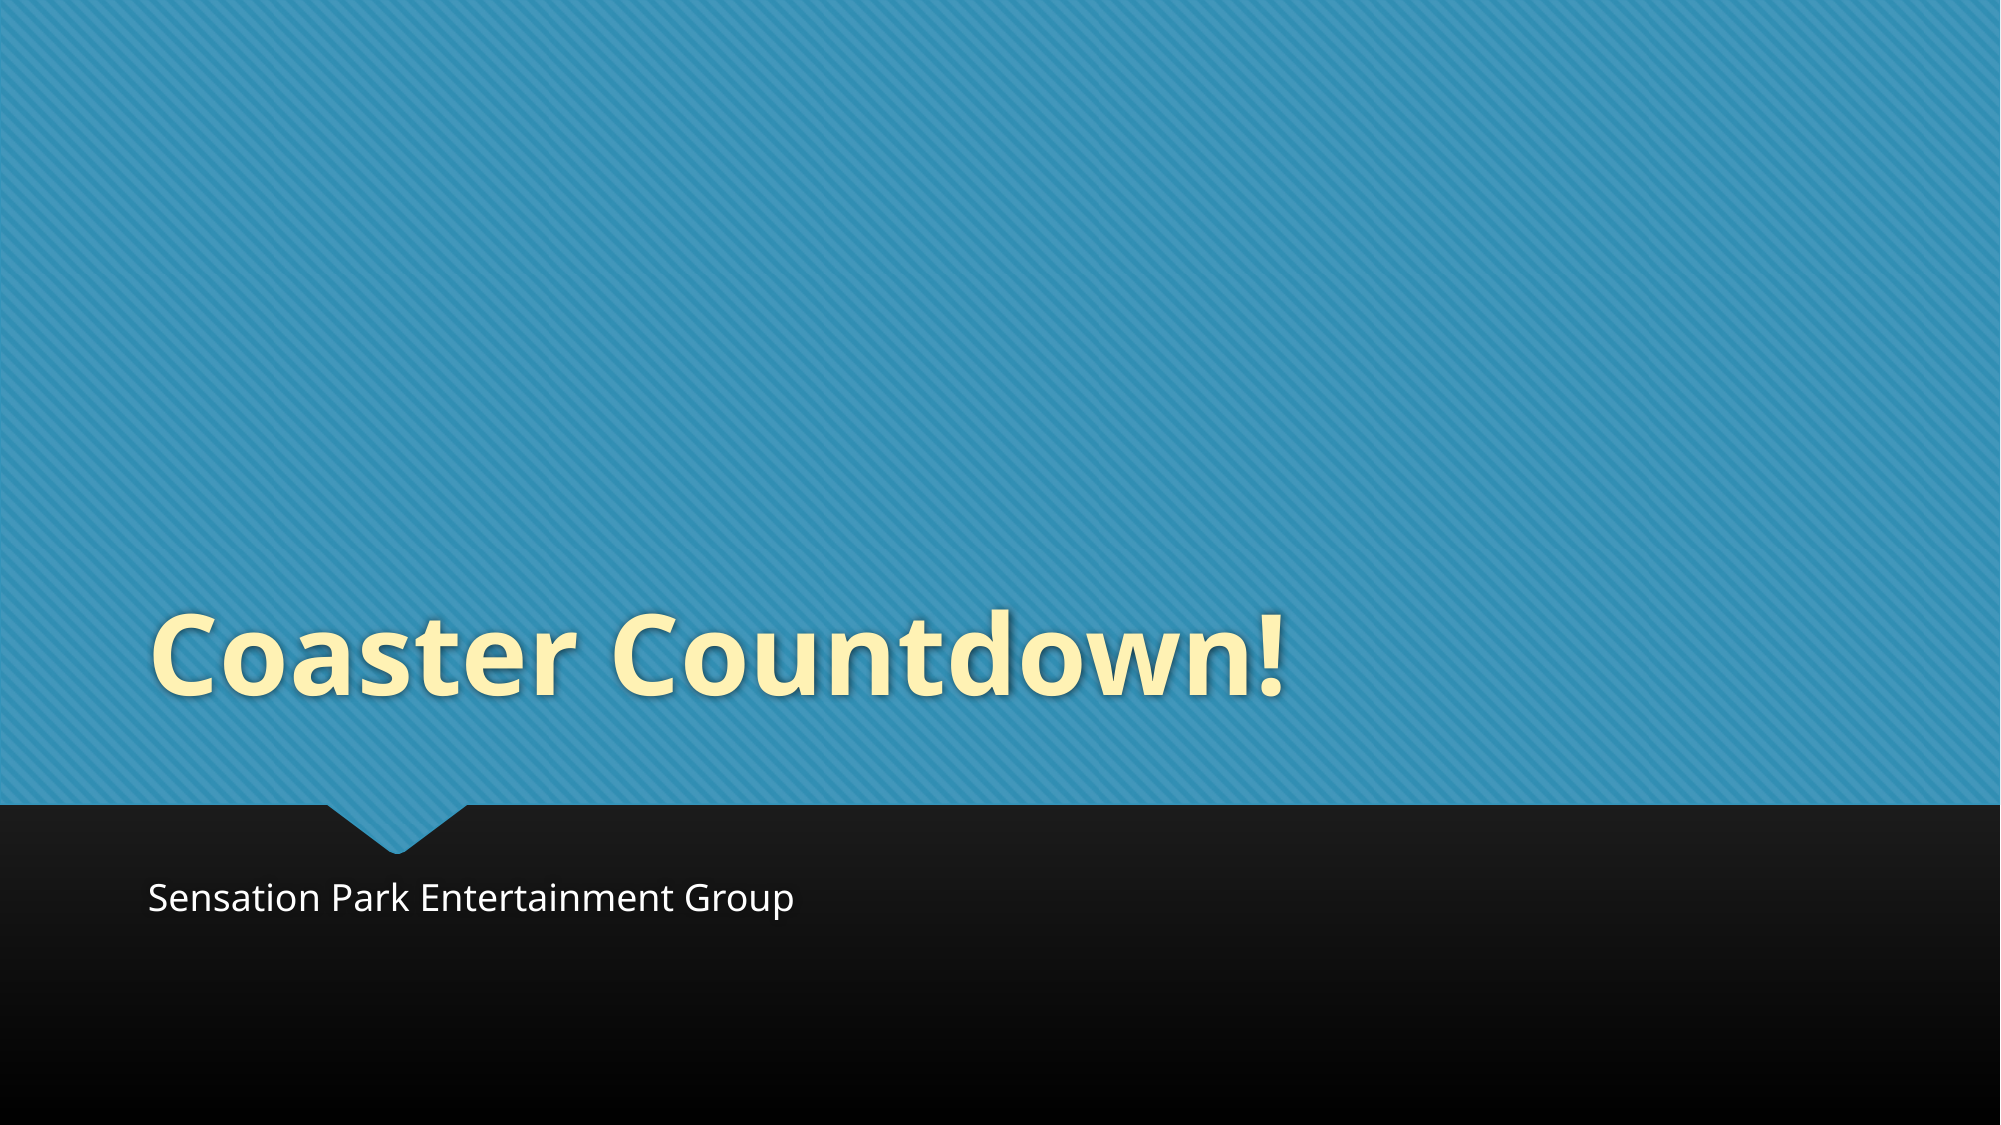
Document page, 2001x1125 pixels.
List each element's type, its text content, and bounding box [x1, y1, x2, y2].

title Coaster Countdown! [132, 237, 1868, 726]
subtitle Sensation Park Entertainment Group [132, 866, 1868, 938]
